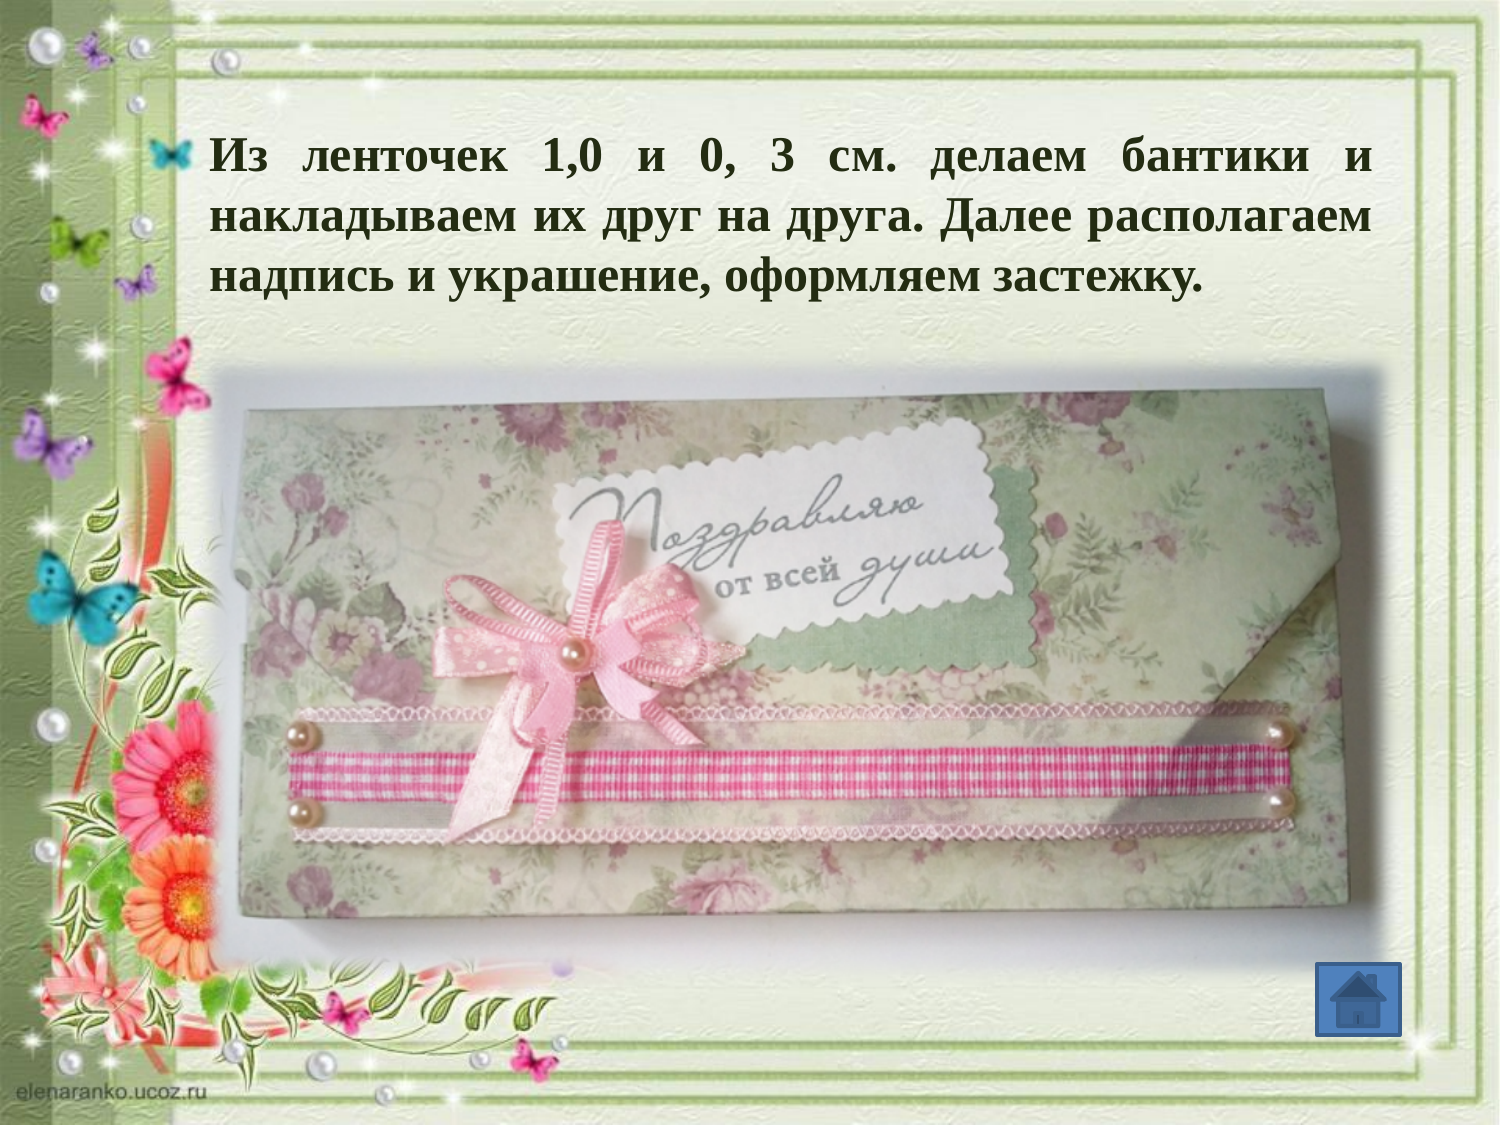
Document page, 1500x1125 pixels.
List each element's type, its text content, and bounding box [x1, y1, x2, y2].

text_box Из ленточек 1,0 и 0, 3 см. делаем бантики и накладываем их друг на друга. Далее располагаем надпись и украшение, оформляем застежку. [194, 113, 1388, 349]
text_box [1315, 995, 1402, 1037]
picture [0, 0, 1500, 1125]
